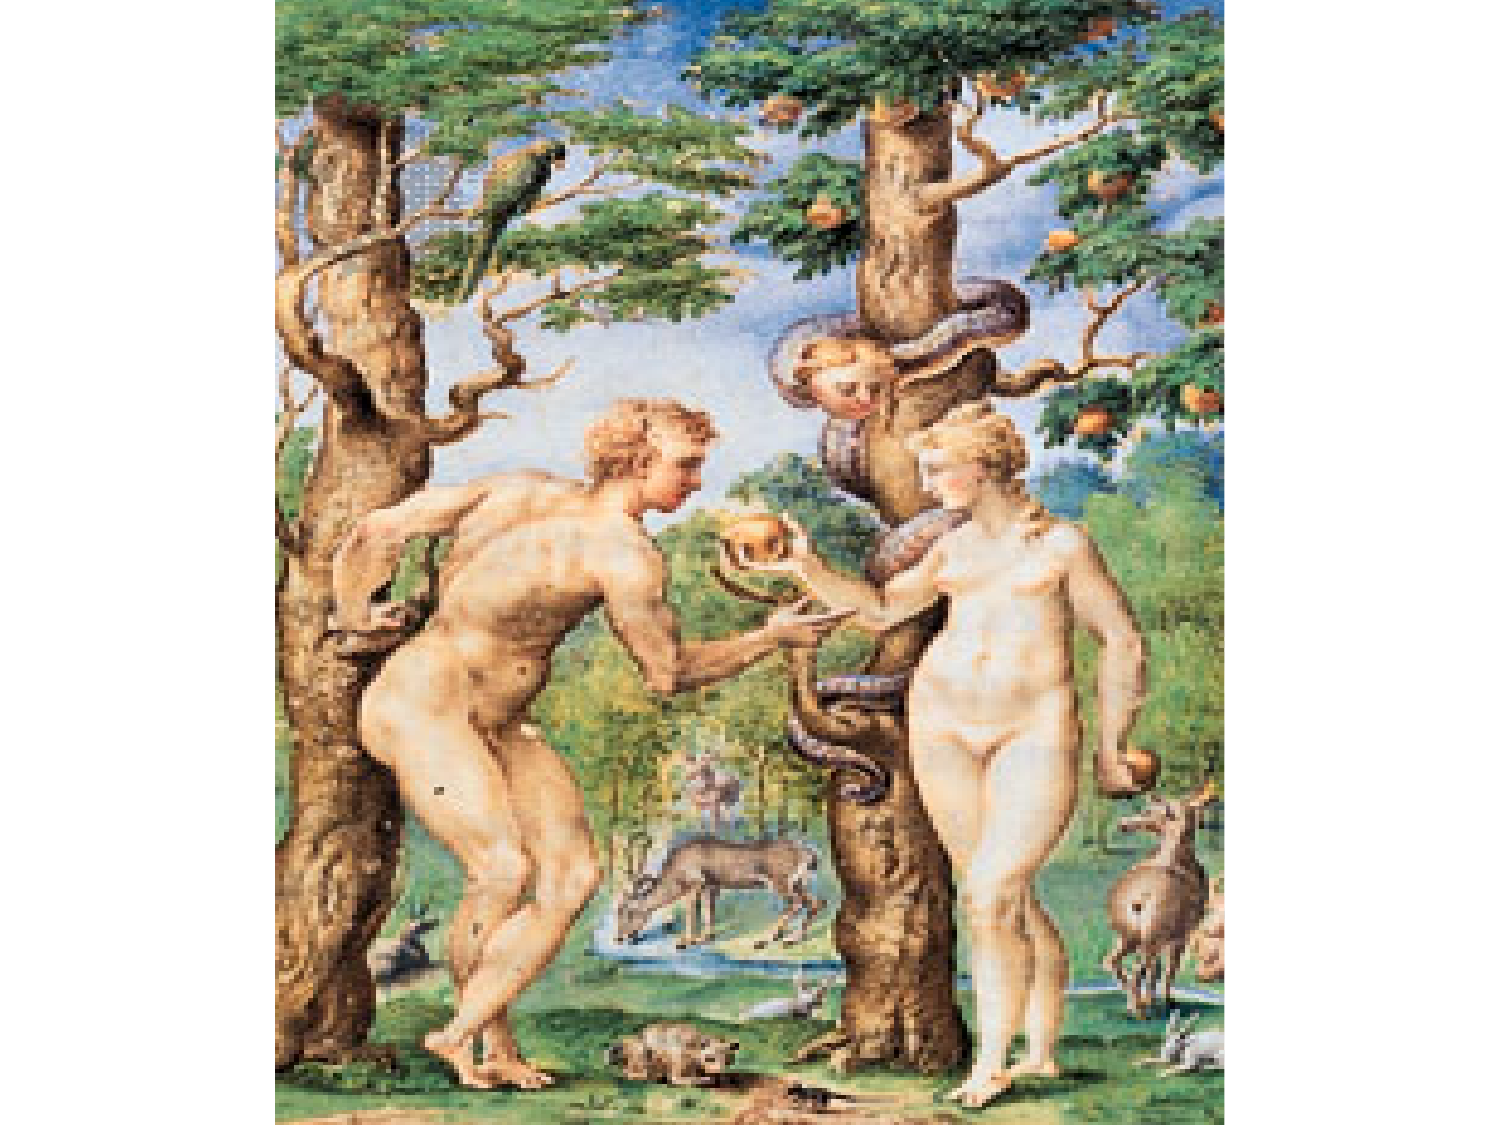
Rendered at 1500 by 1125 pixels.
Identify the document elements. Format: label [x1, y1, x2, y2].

text_box [274, 0, 1226, 1125]
